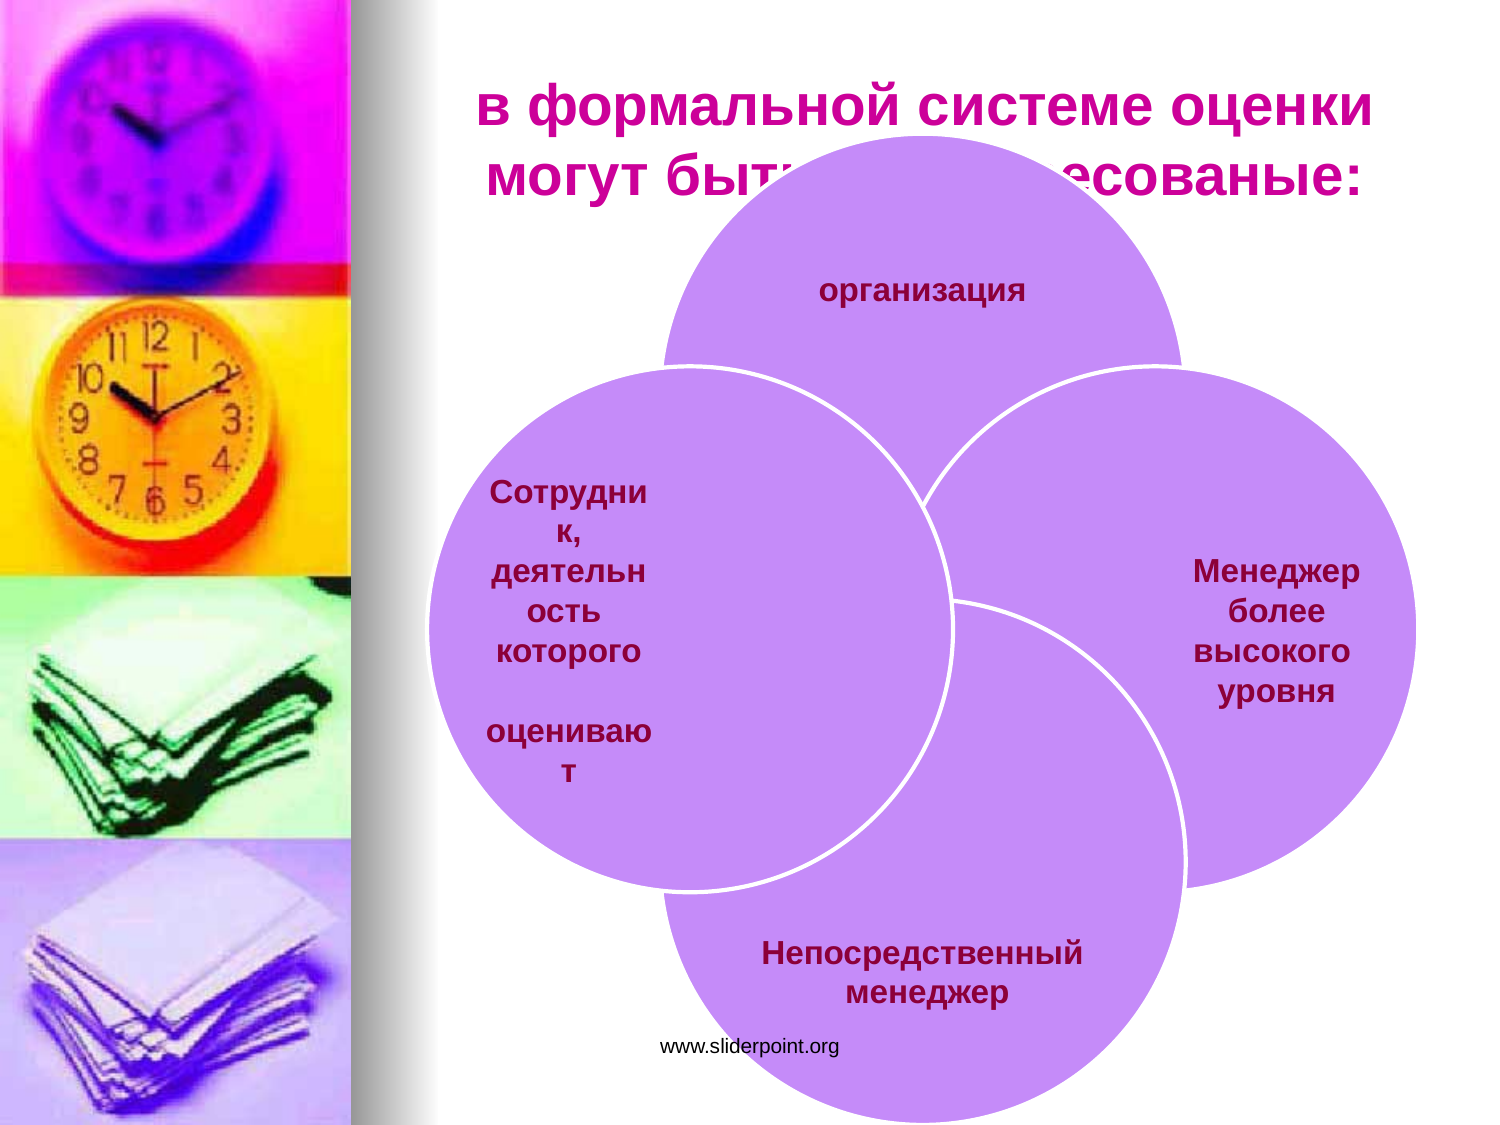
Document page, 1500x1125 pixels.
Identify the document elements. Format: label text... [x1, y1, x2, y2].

title в формальной системе оценки могут быть заинтересованые: [399, 37, 1451, 113]
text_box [395, 113, 1451, 1125]
picture [0, 0, 351, 1125]
